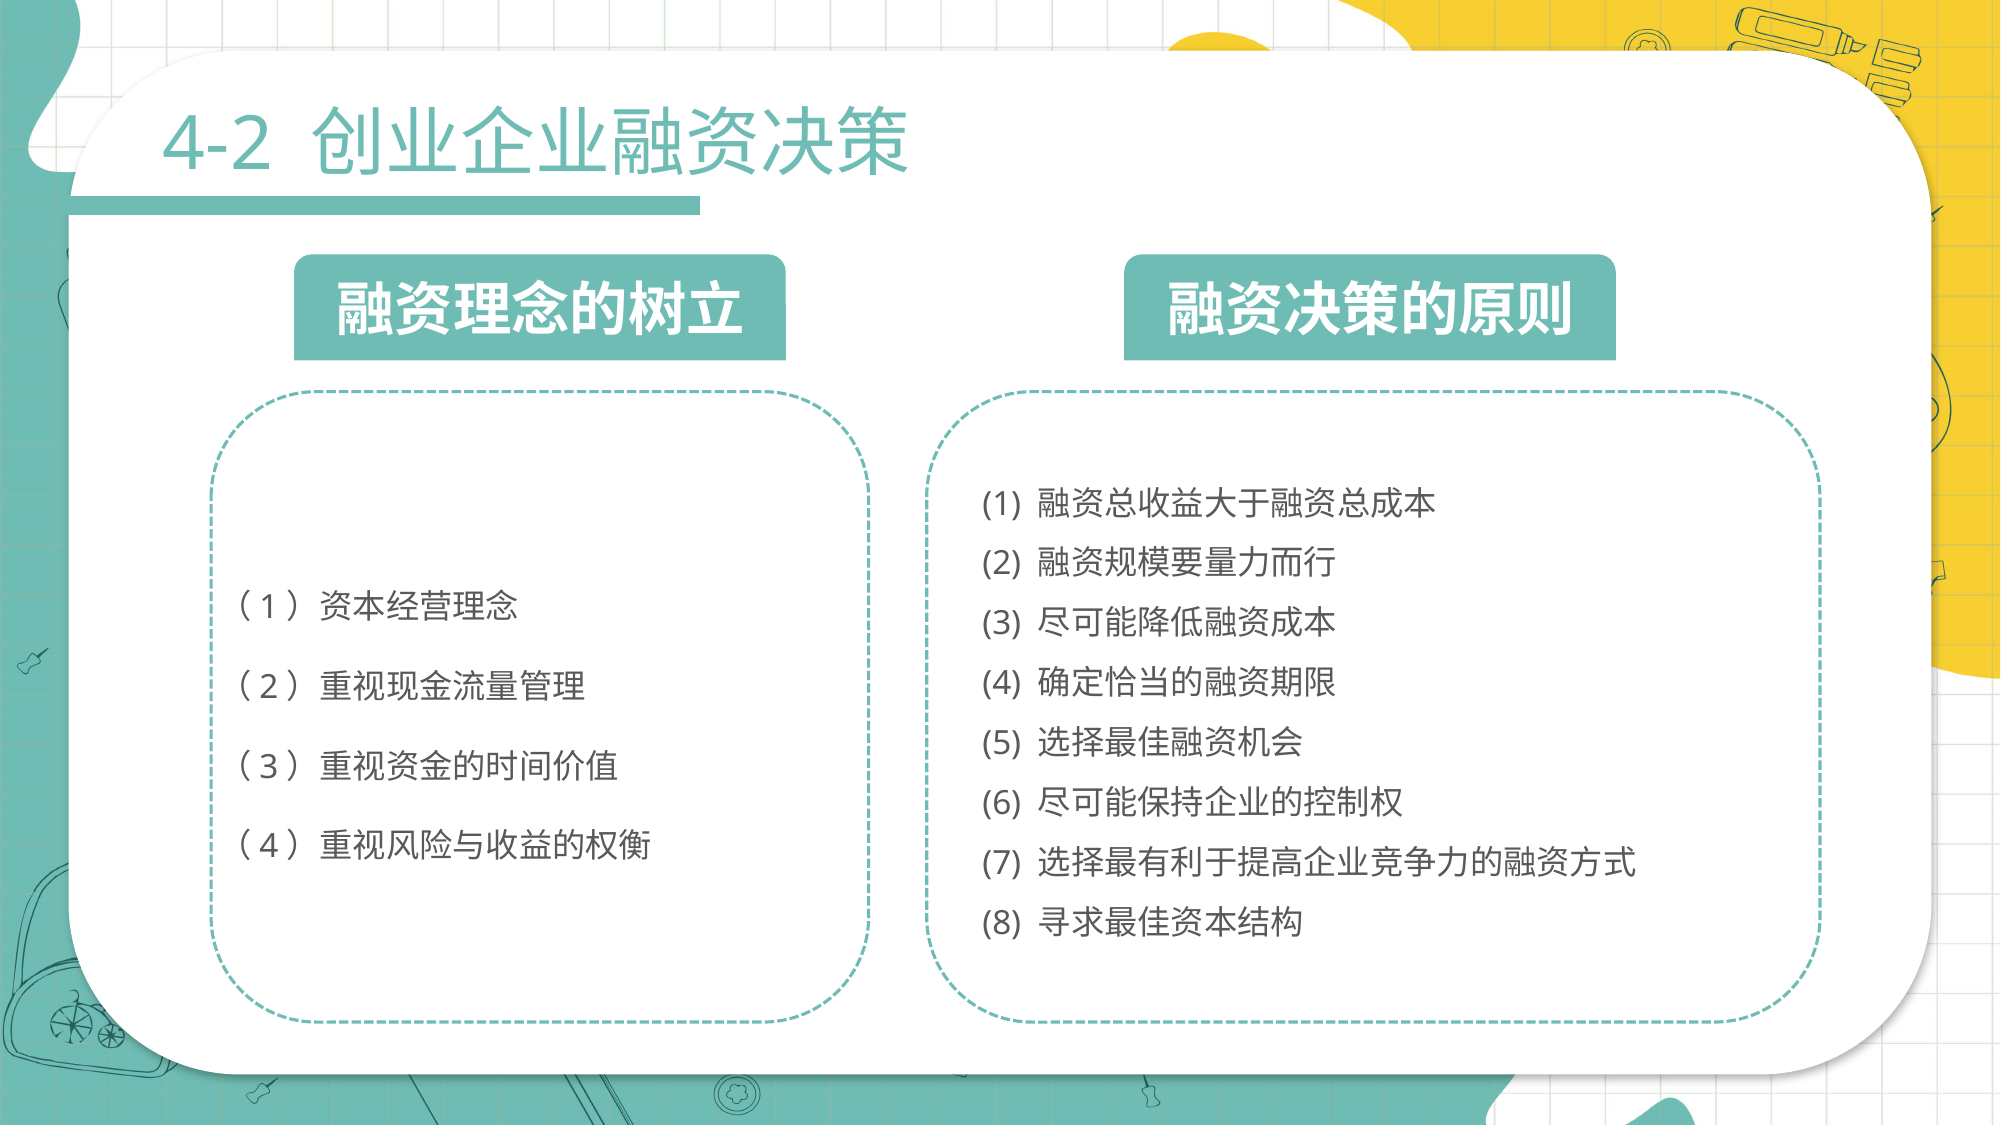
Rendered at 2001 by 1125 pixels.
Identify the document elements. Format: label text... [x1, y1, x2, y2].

text_box [925, 390, 1817, 1024]
text_box [210, 872, 870, 1024]
text_box [67, 49, 1933, 1076]
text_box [1124, 254, 1616, 361]
text_box [62, 196, 700, 215]
text_box (1) 融资总收益大于融资总成本 (2) 融资规模要量力而行 (3) 尽可能降低融资成本 (4) 确定恰当的融资期限 (5) 选择最佳融资机会 (6) 尽可能保持企业的控制权 (7) 选择最有利于提高企业竞争力的融资方式 (8) 寻求最佳资本结构 [967, 454, 1961, 949]
text_box 4-2 创业企业融资决策 [148, 87, 1022, 192]
text_box （1）资本经营理念 （2）重视现金流量管理 （3）重视资金的时间价值 （4）重视风险与收益的权衡 [203, 537, 926, 872]
text_box [210, 390, 870, 537]
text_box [294, 254, 786, 361]
picture [0, 0, 2001, 1125]
